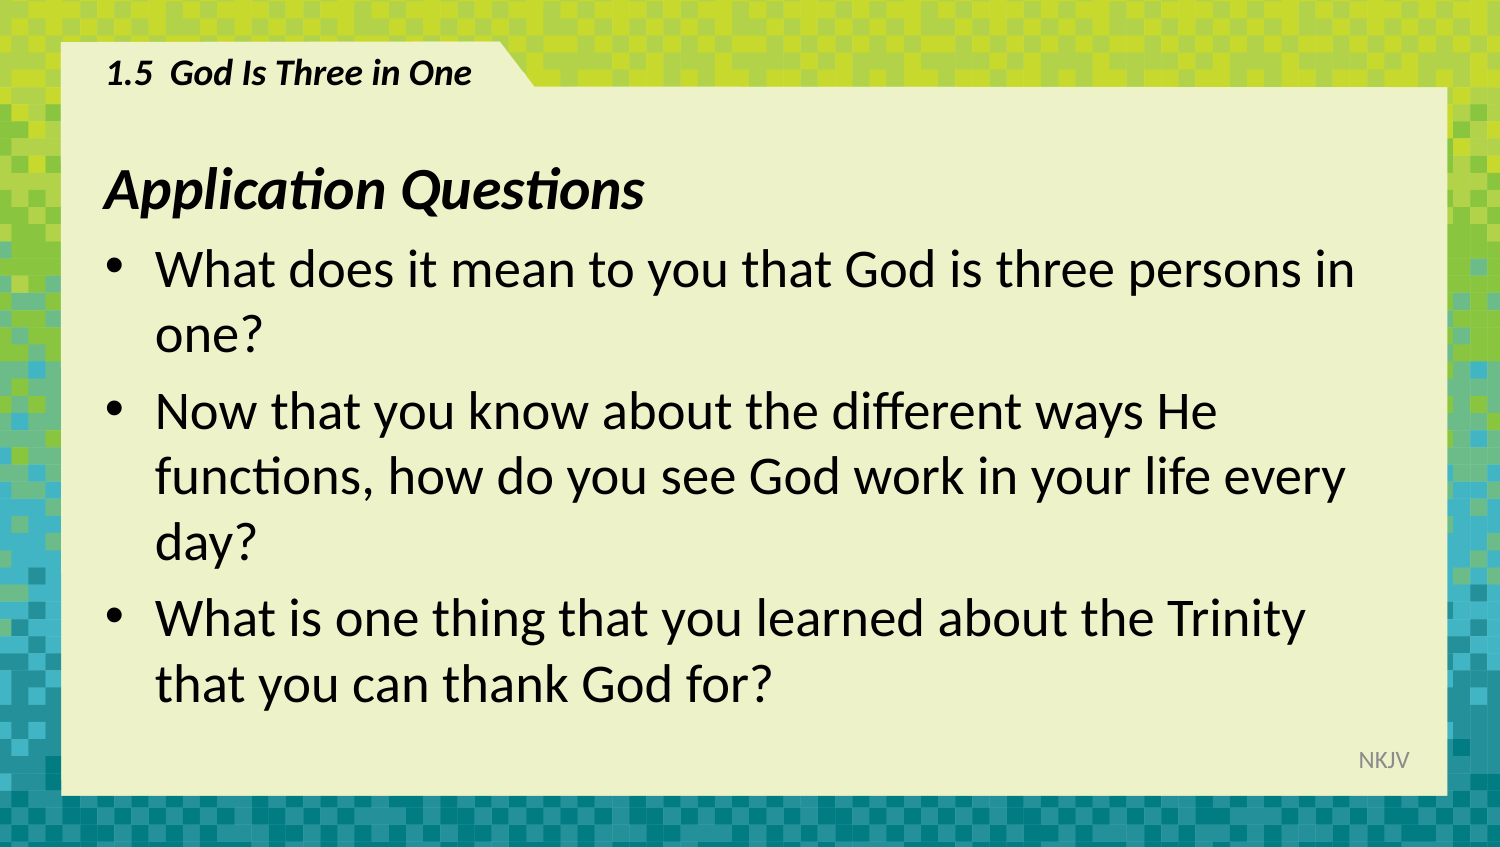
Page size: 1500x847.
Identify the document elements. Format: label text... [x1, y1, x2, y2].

picture [0, 0, 1500, 847]
title 1.5 God Is Three in One [89, 33, 1420, 108]
footer NKJV [950, 736, 1425, 782]
list Application Questions What does it mean to you that God is three persons in one? Now that you know about the different ways He functions, how do you see God work in your life every day? What is one thing that you learned about the Trinity that you can thank God for? [89, 141, 1403, 722]
